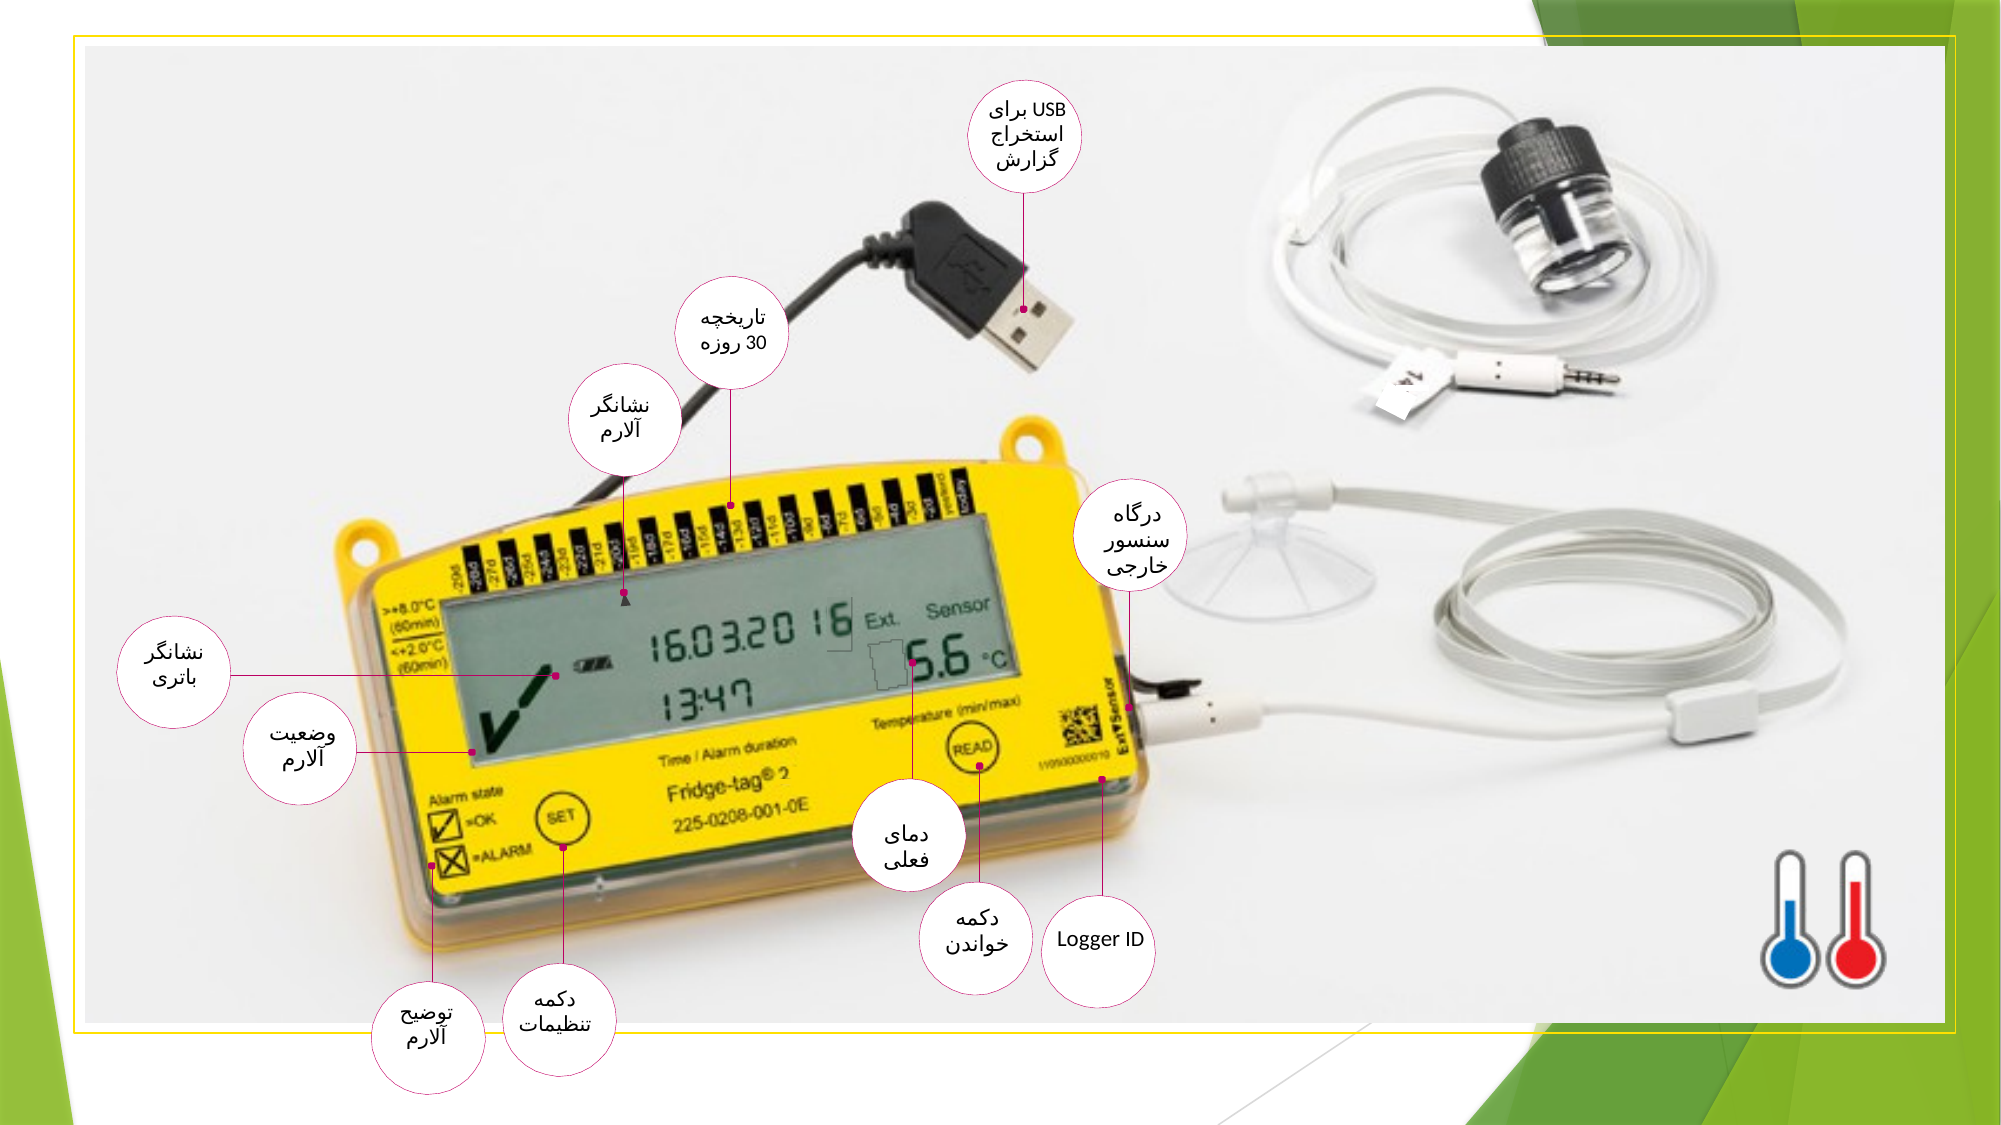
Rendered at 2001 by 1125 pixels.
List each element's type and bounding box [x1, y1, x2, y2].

text_box [73, 35, 1956, 1095]
